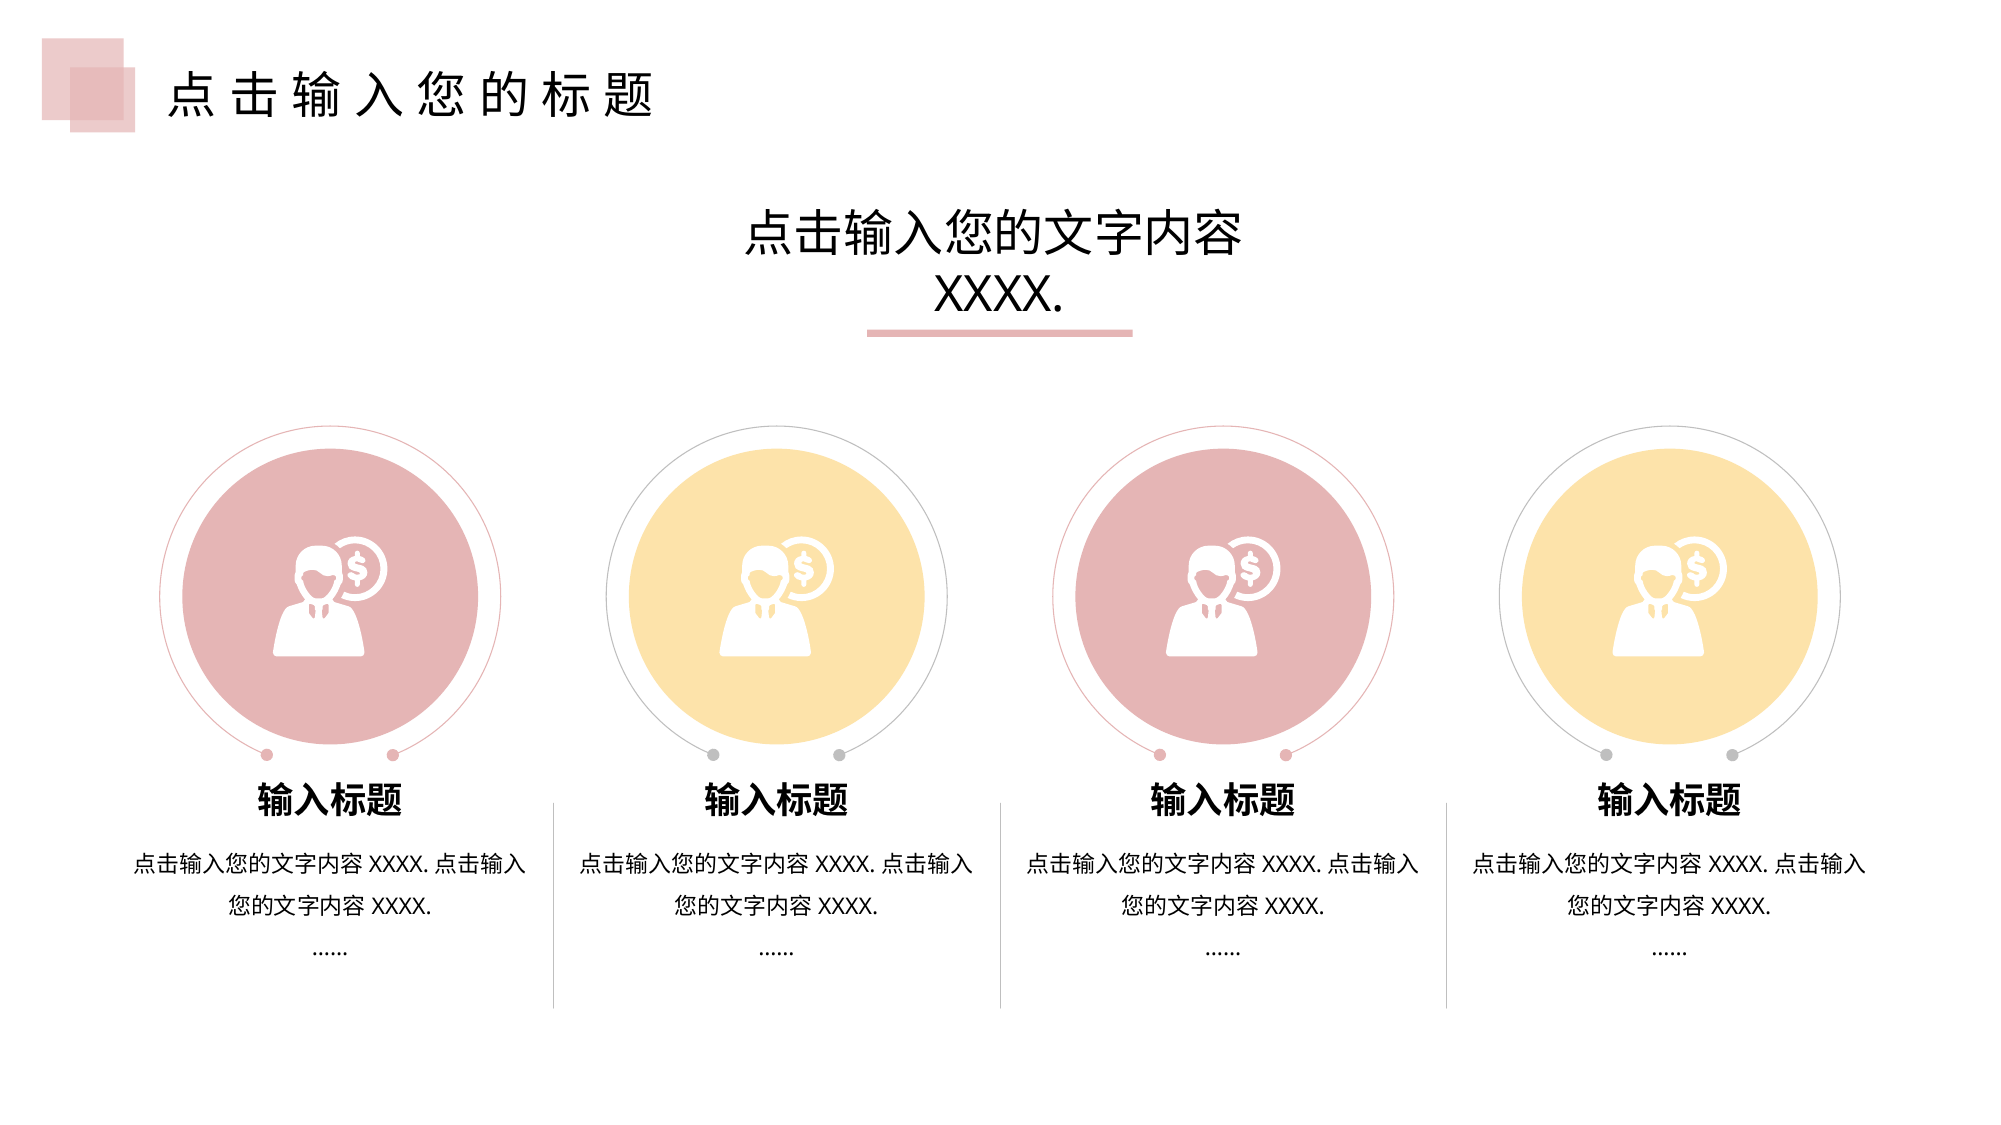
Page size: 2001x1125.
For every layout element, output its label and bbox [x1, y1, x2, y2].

text_box [41, 38, 832, 133]
text_box [110, 190, 1890, 1009]
